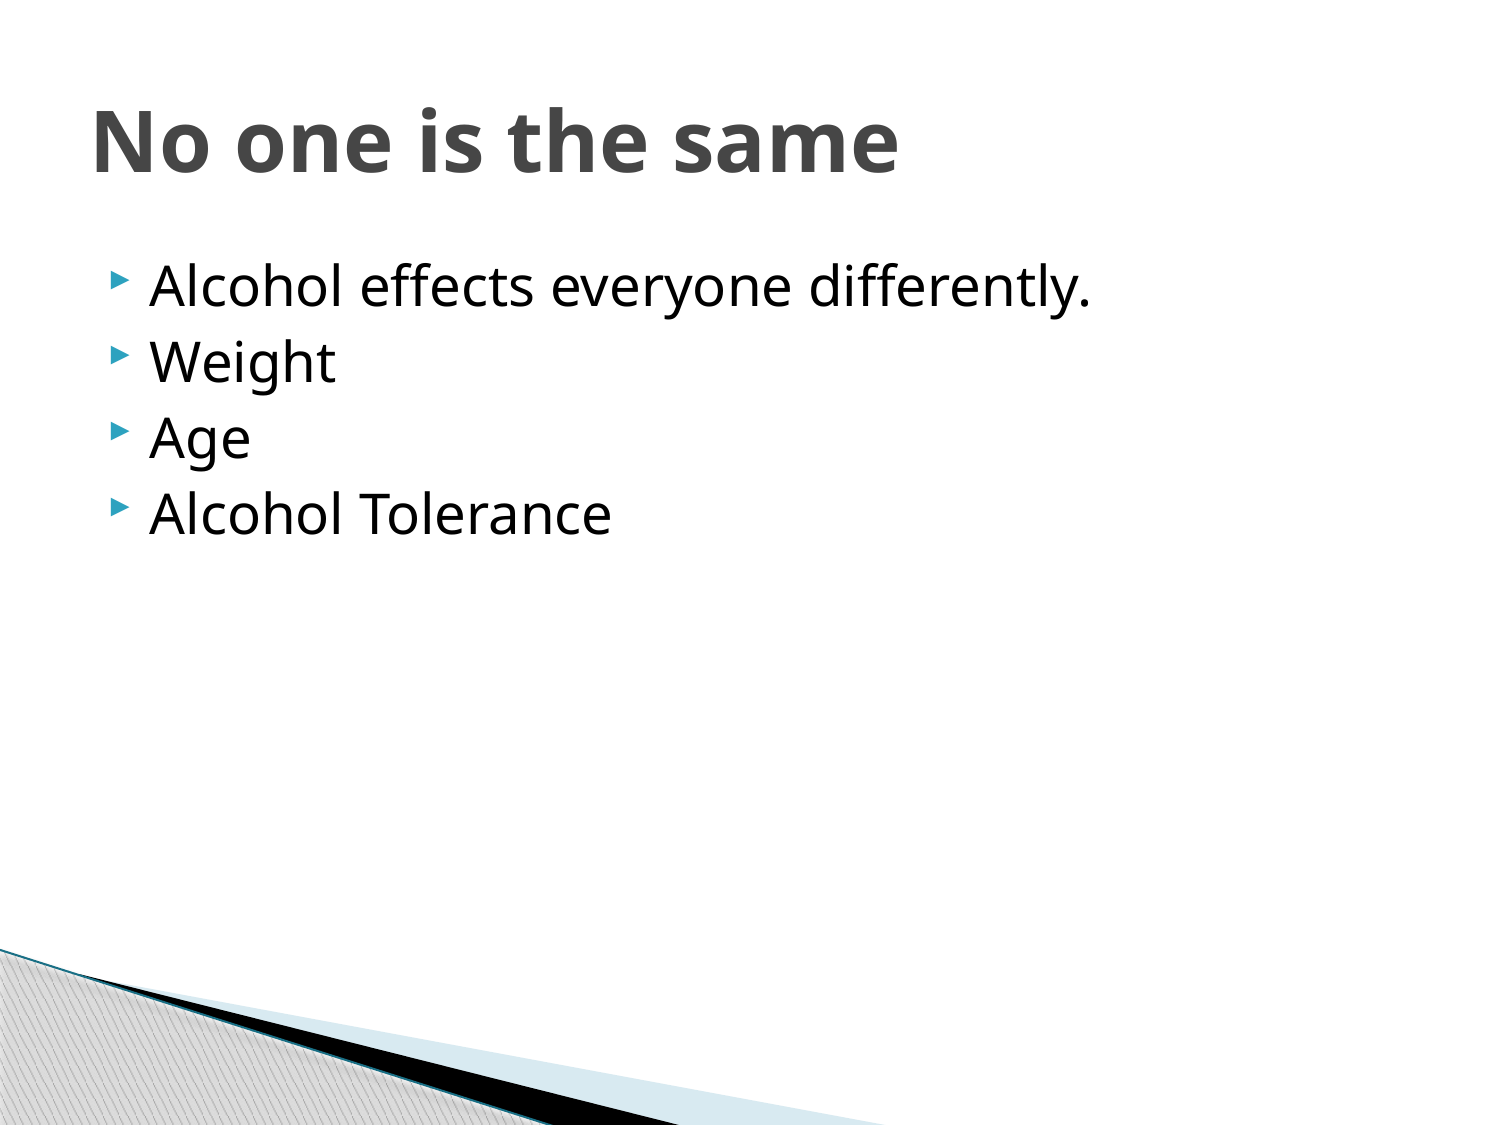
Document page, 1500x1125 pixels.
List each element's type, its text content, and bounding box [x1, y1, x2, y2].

list Alcohol effects everyone differently. Weight Age Alcohol Tolerance [75, 243, 1425, 986]
title No one is the same [75, 45, 1425, 233]
